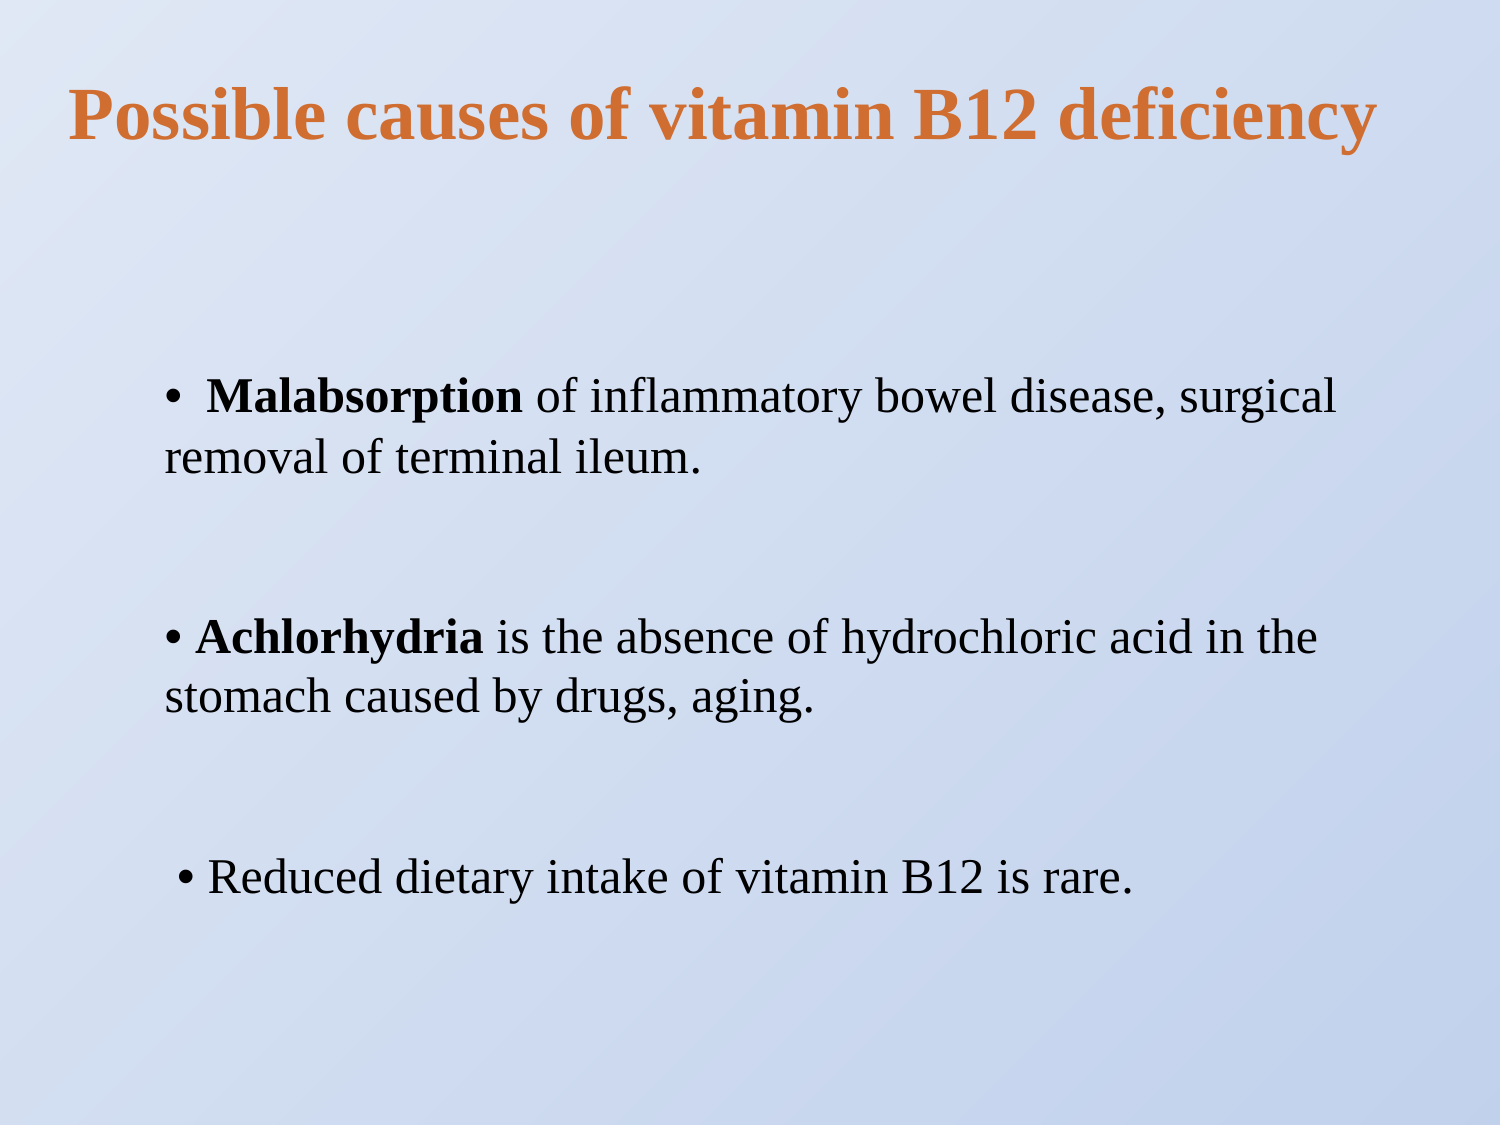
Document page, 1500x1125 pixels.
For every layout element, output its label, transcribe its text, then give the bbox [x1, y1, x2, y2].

text_box • Malabsorption of inflammatory bowel disease, surgical removal of terminal ileum. [164, 362, 1475, 484]
text_box • Reduced dietary intake of vitamin B12 is rare. [177, 845, 1135, 961]
text_box • Achlorhydria is the absence of hydrochloric acid in the stomach caused by drugs, aging. [164, 604, 1463, 783]
text_box Possible causes of vitamin B12 deficiency [50, 87, 1450, 222]
